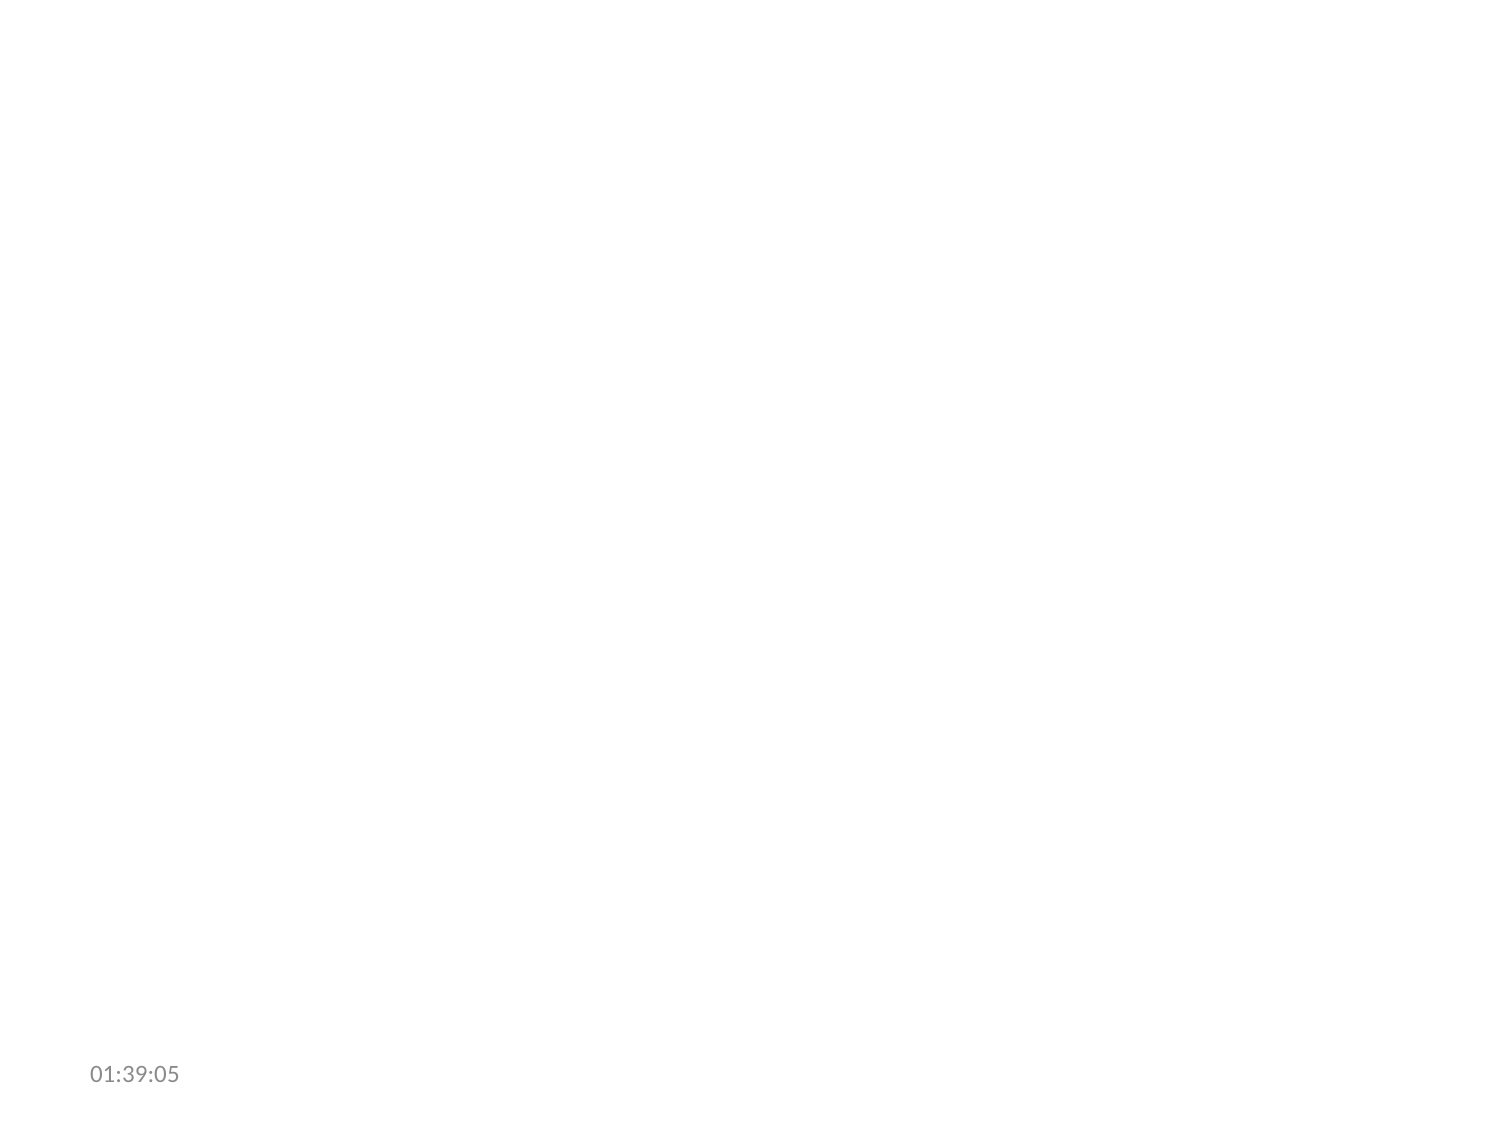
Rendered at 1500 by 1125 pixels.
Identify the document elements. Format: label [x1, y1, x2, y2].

slide_number [75, 1042, 425, 1103]
